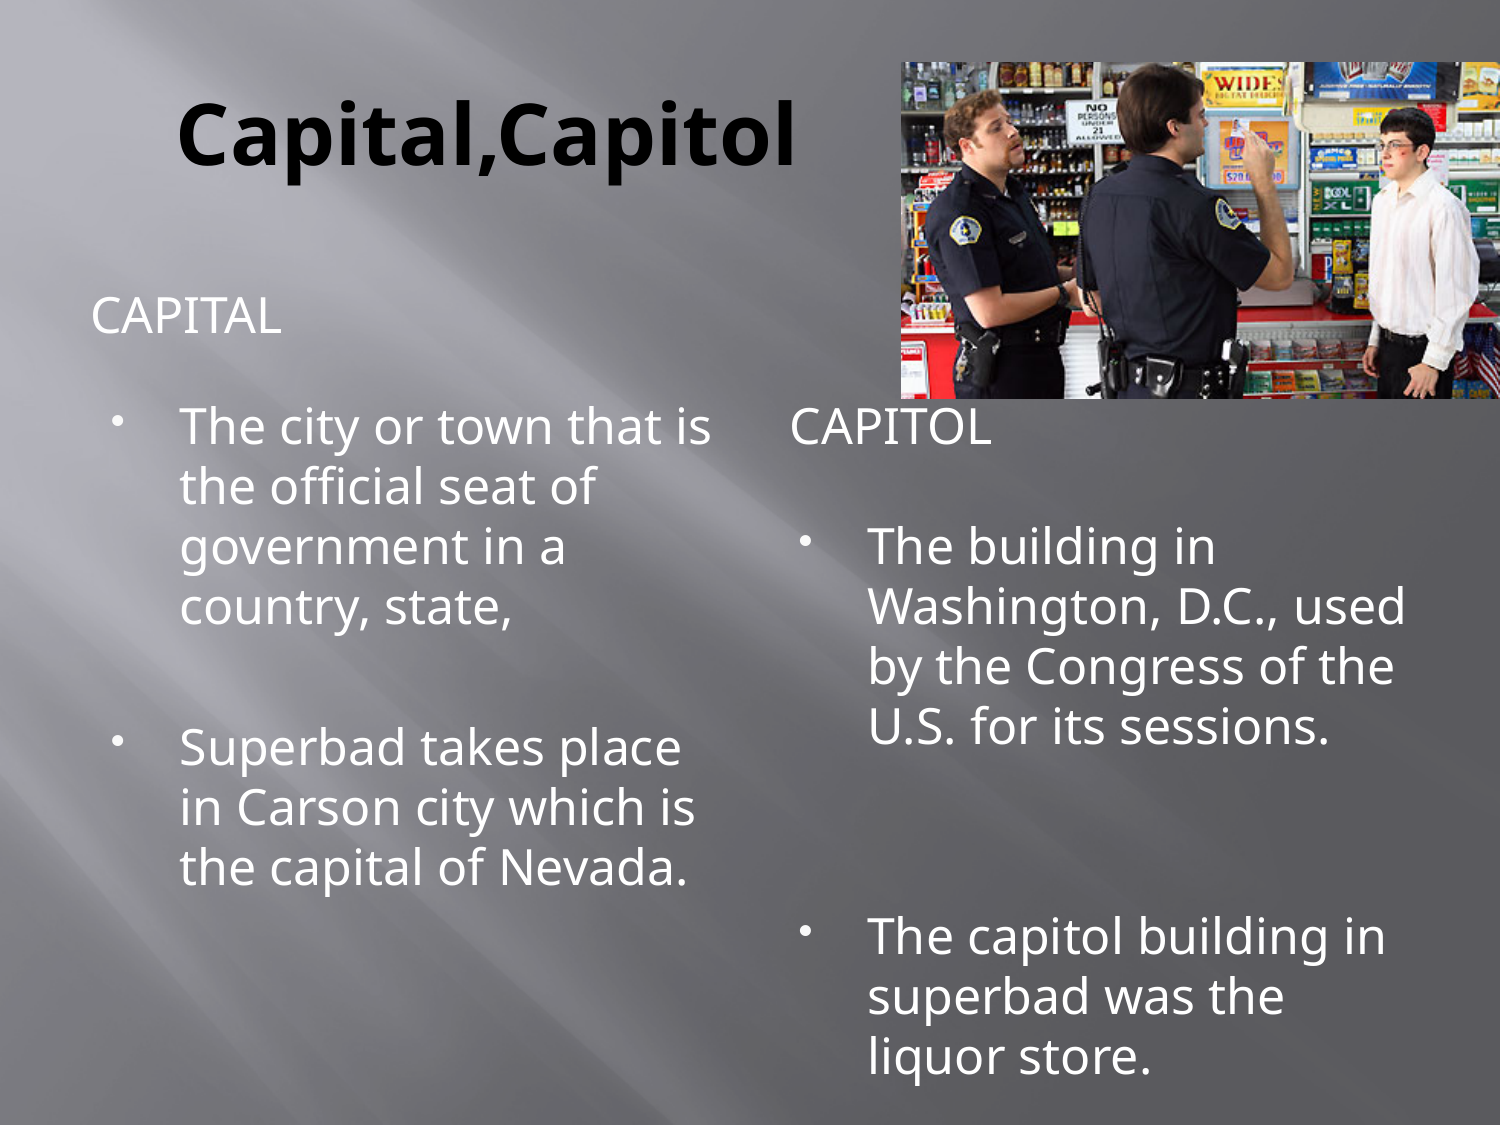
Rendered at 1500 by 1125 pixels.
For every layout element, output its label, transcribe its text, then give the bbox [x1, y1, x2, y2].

list Capitol [774, 362, 1439, 486]
title Capital,Capitol [0, 37, 1163, 225]
picture [901, 62, 1500, 399]
list The building in Washington, D.C., used by the Congress of the U.S. for its sessions. The capitol building in superbad was the liquor store. [762, 507, 1426, 1125]
list The city or town that is the official seat of government in a country, state, Superbad takes place in Carson city which is the capital of Nevada. [74, 387, 738, 1006]
list Capital [74, 251, 738, 376]
